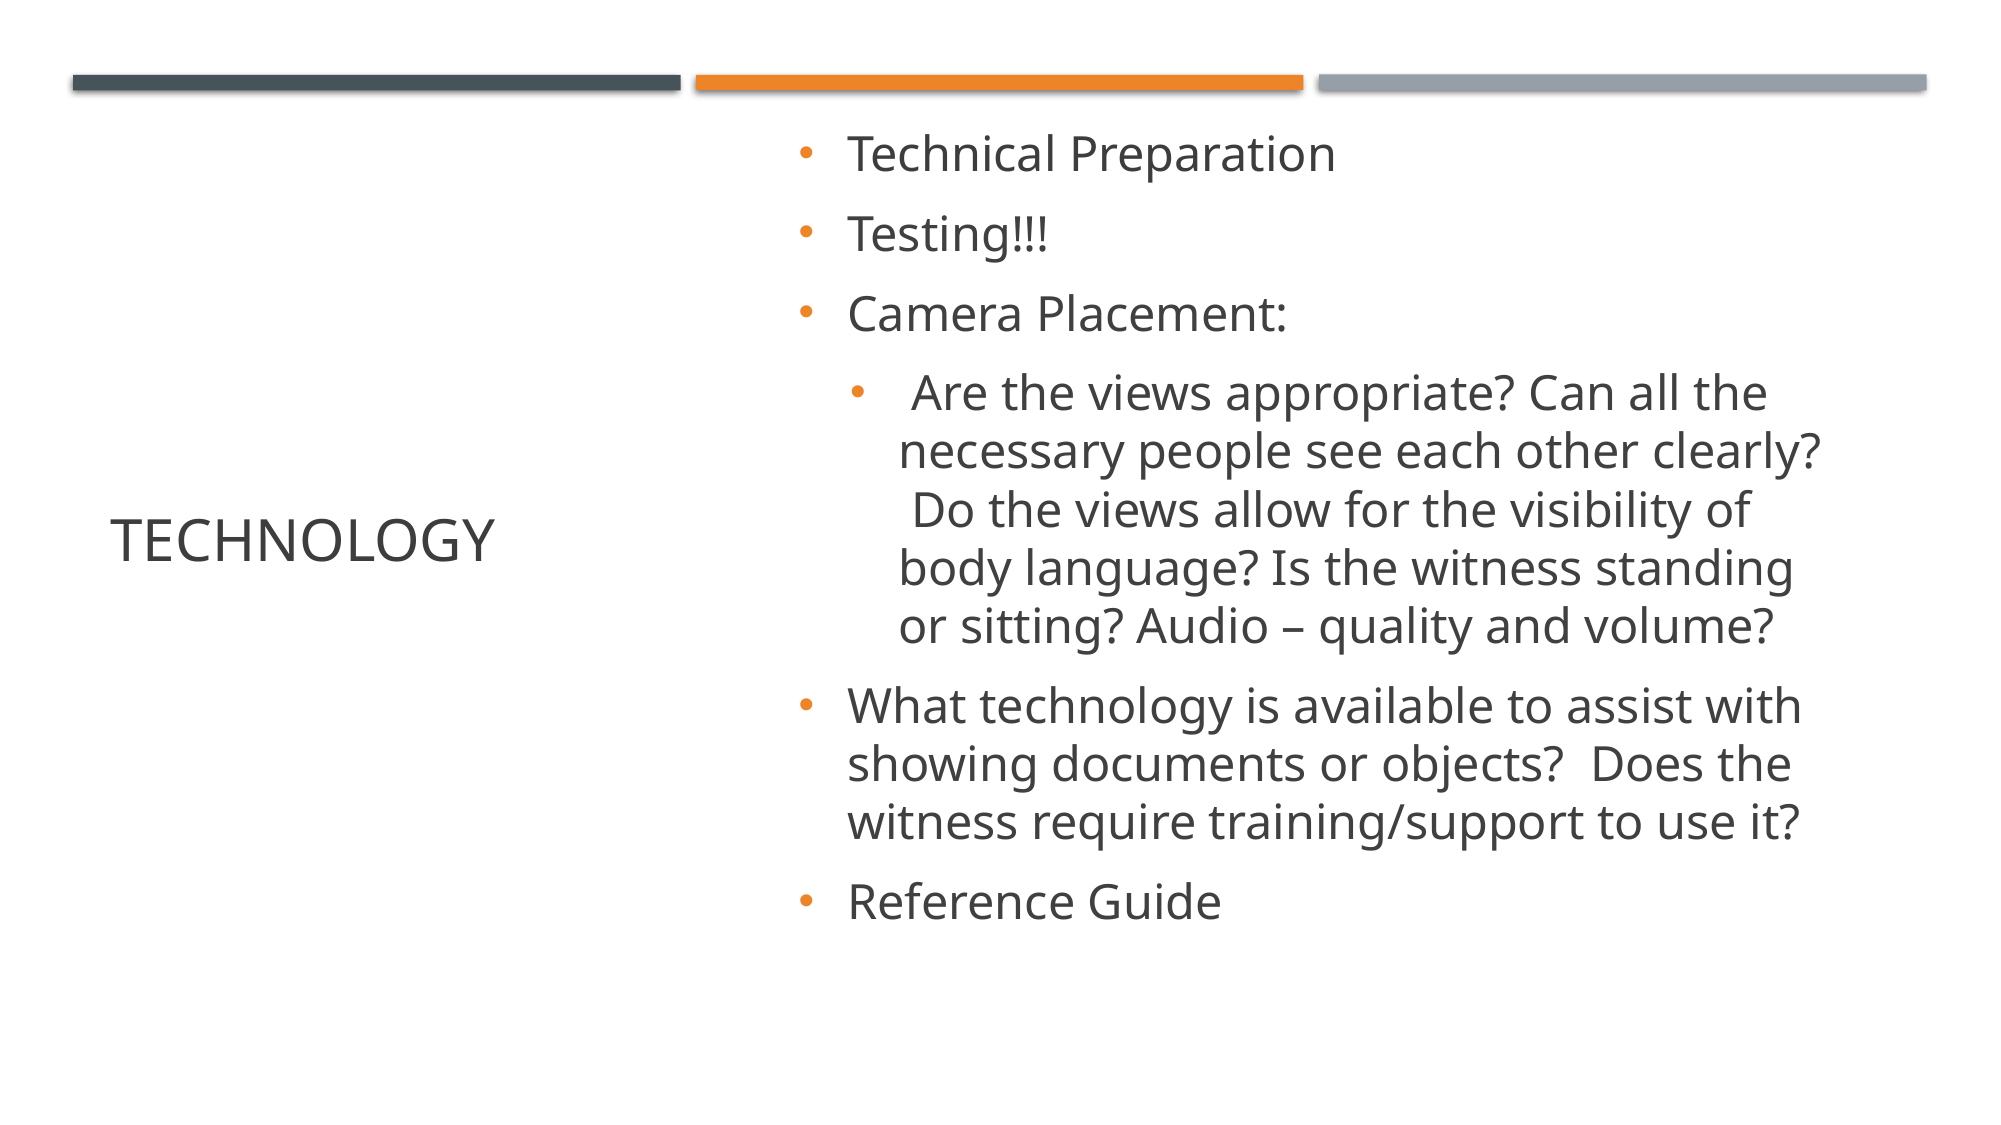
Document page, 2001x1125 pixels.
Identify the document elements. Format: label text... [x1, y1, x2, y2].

list Technical Preparation Testing!!! Camera Placement: Are the views appropriate? Can all the necessary people see each other clearly? Do the views allow for the visibility of body language? Is the witness standing or sitting? Audio – quality and volume? What technology is available to assist with showing documents or objects? Does the witness require training/support to use it? Reference Guide [783, 115, 1848, 962]
title technology [95, 115, 764, 962]
